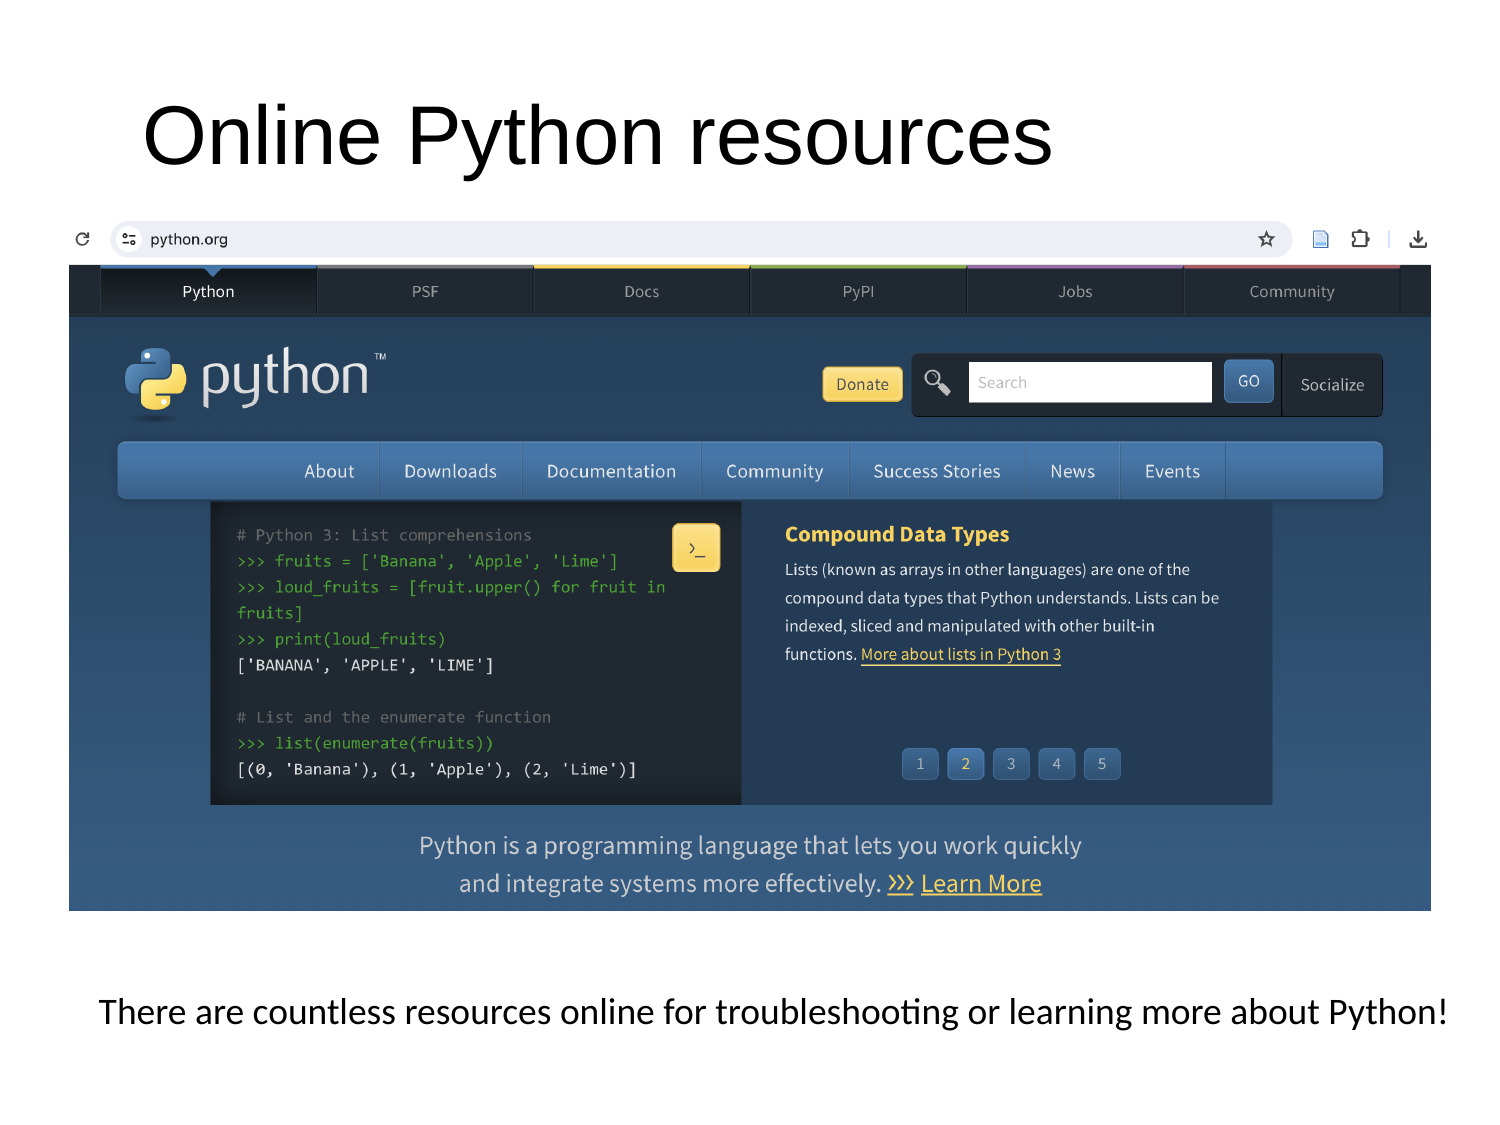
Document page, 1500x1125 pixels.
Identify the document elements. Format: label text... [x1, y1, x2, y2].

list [68, 214, 1431, 911]
text_box There are countless resources online for troubleshooting or learning more about Python! [83, 979, 1466, 1040]
text_box Online Python resources [128, 84, 1422, 214]
